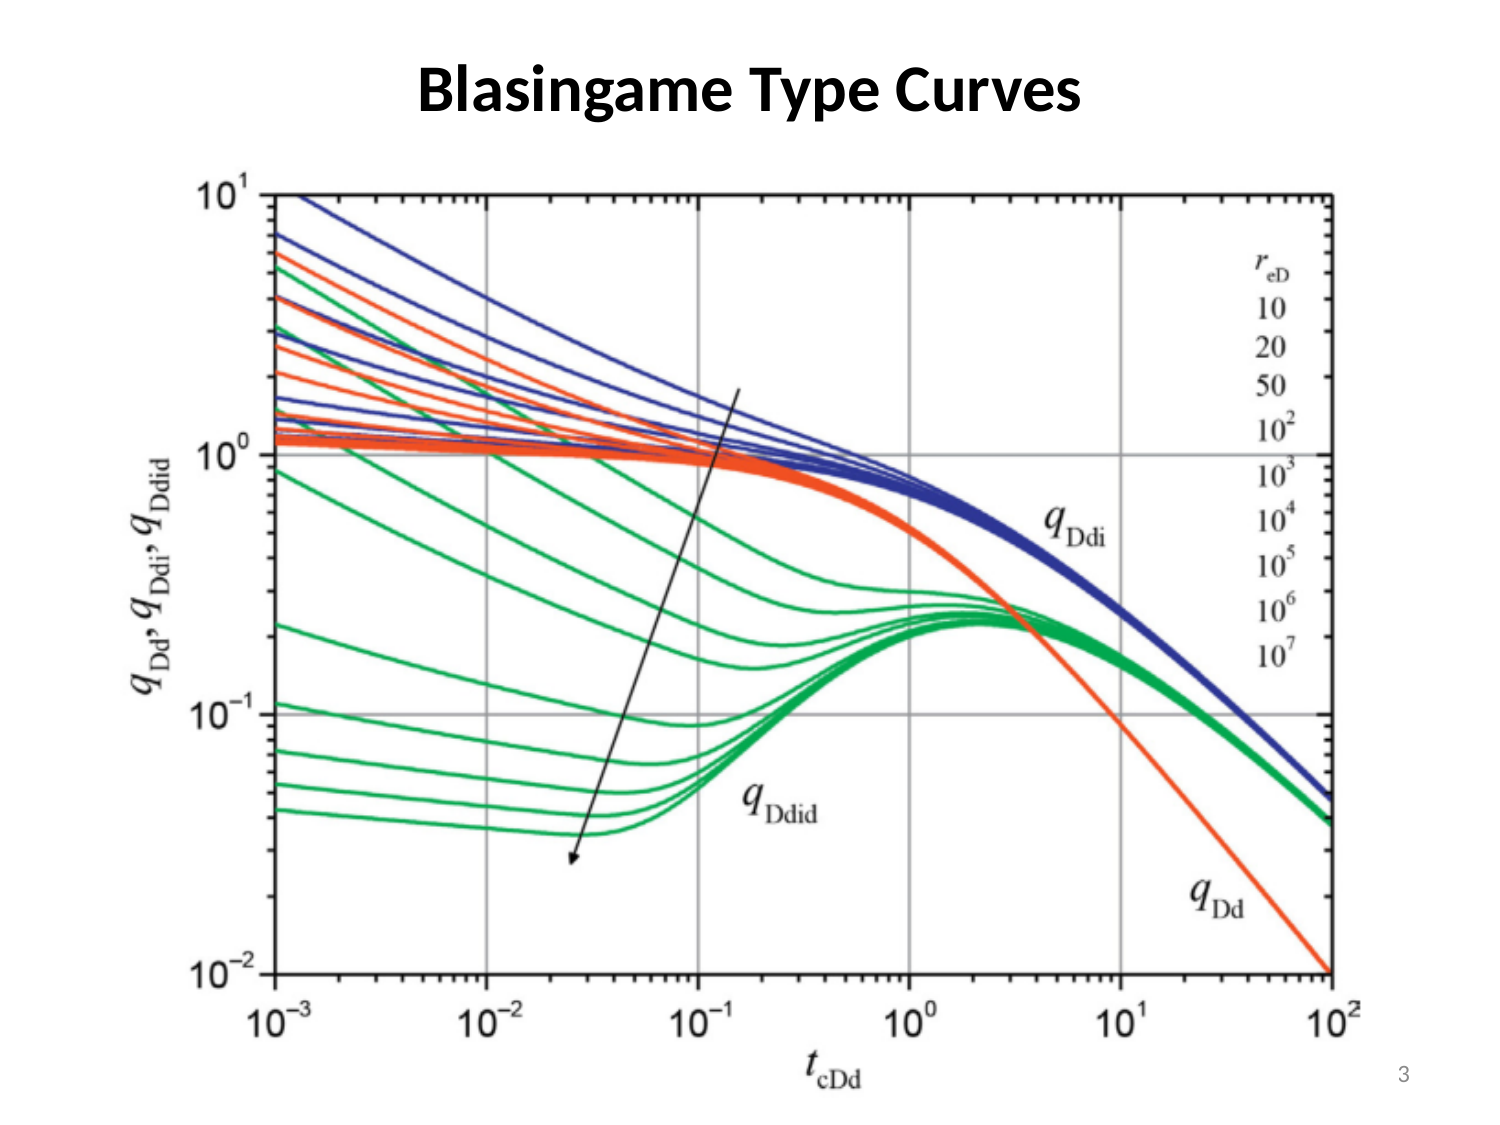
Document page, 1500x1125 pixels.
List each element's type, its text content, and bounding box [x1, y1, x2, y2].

picture [87, 162, 1399, 1098]
slide_number 53 [1401, 1042, 1425, 1103]
text_box Blasingame Type Curves [74, 37, 1425, 133]
